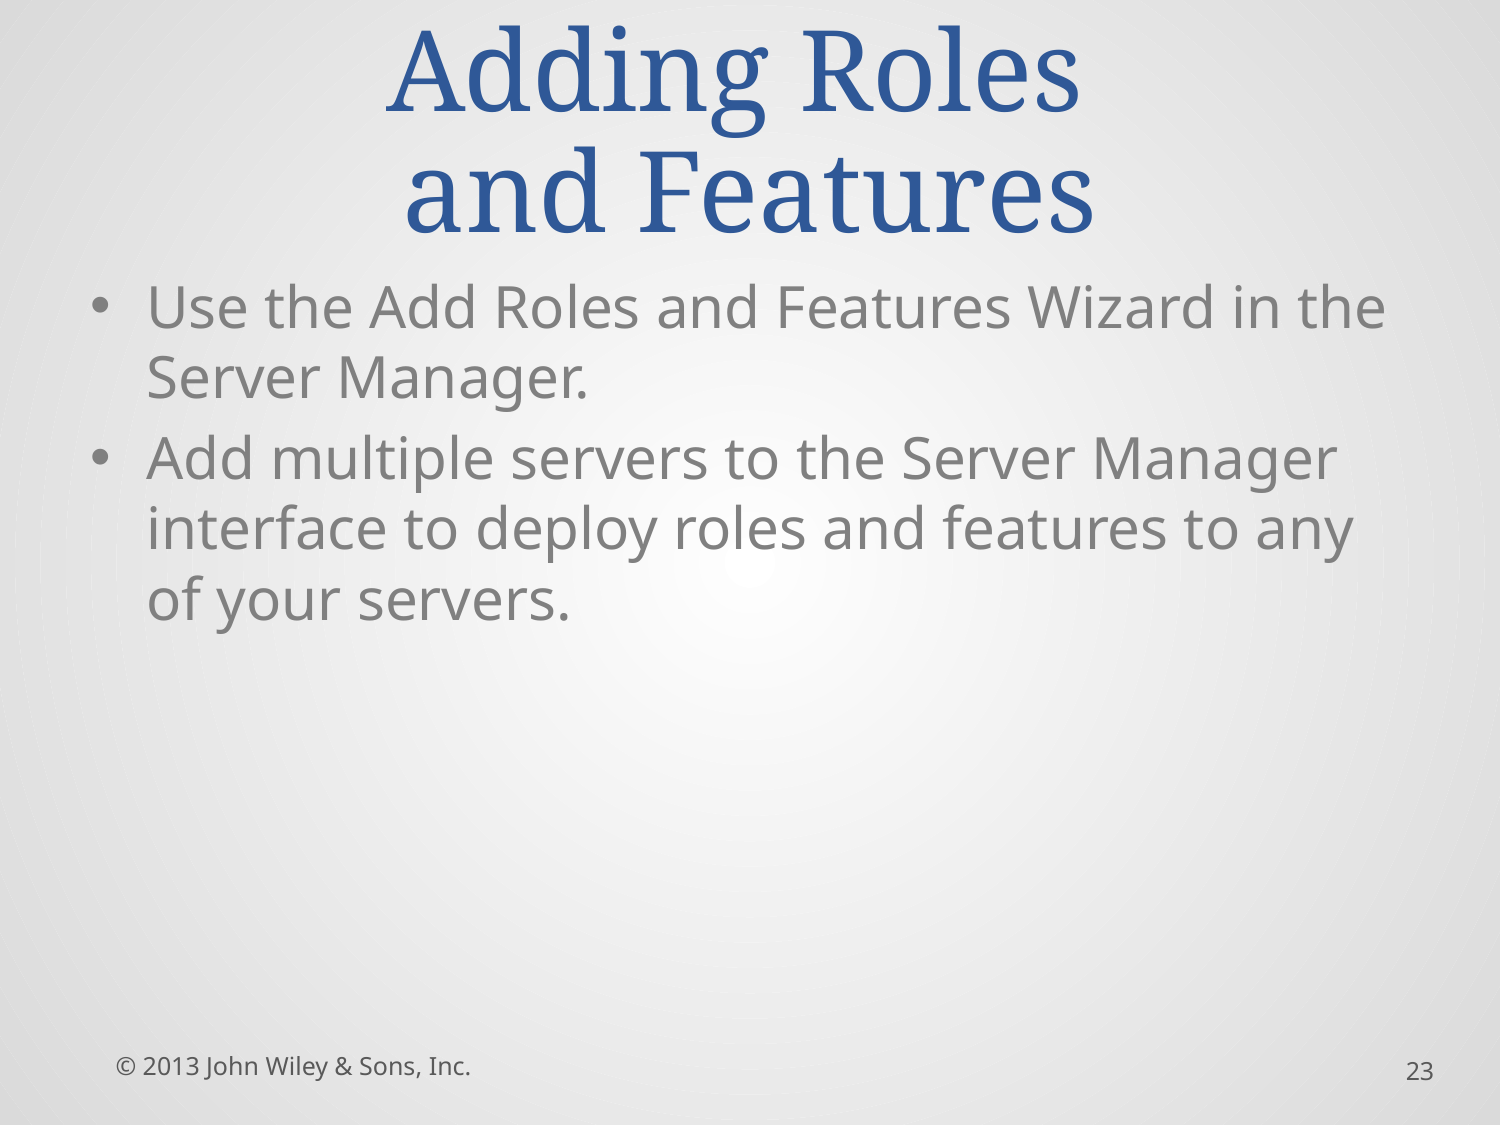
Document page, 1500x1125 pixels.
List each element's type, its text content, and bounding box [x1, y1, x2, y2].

title Adding Roles and Features [75, 0, 1425, 262]
slide_number 23 [1401, 1042, 1494, 1103]
list Use the Add Roles and Features Wizard in the Server Manager. Add multiple servers to the Server Manager interface to deploy roles and features to any of your servers. [75, 262, 1425, 1005]
footer © 2013 John Wiley & Sons, Inc. [108, 1037, 576, 1098]
